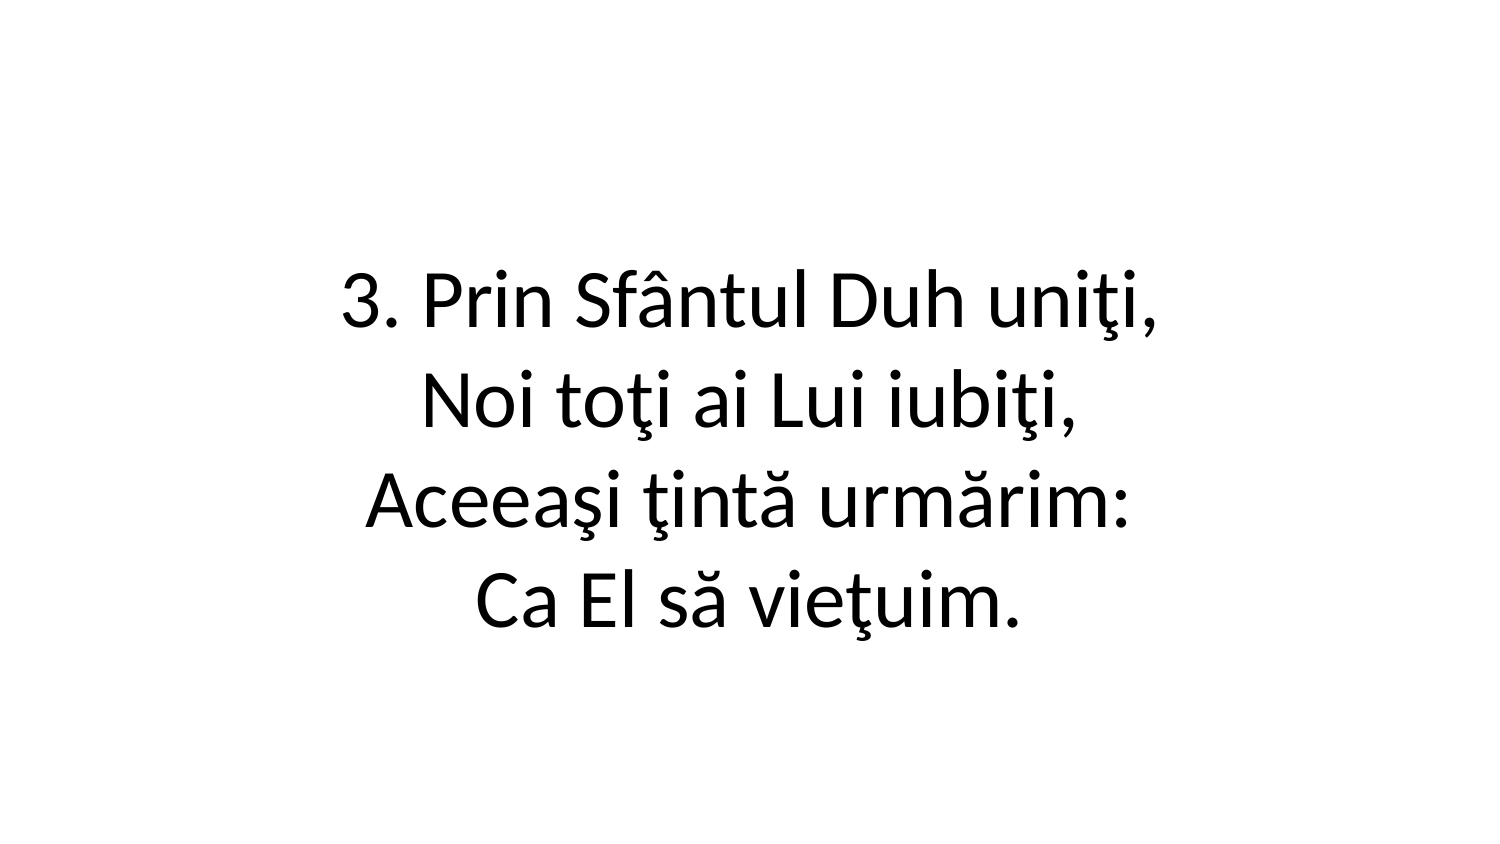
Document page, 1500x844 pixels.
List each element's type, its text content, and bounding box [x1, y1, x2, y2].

text_box 3. Prin Sfântul Duh uniţi, Noi toţi ai Lui iubiţi, Aceeaşi ţintă urmărim: Ca El să vieţuim. [324, 192, 1176, 652]
